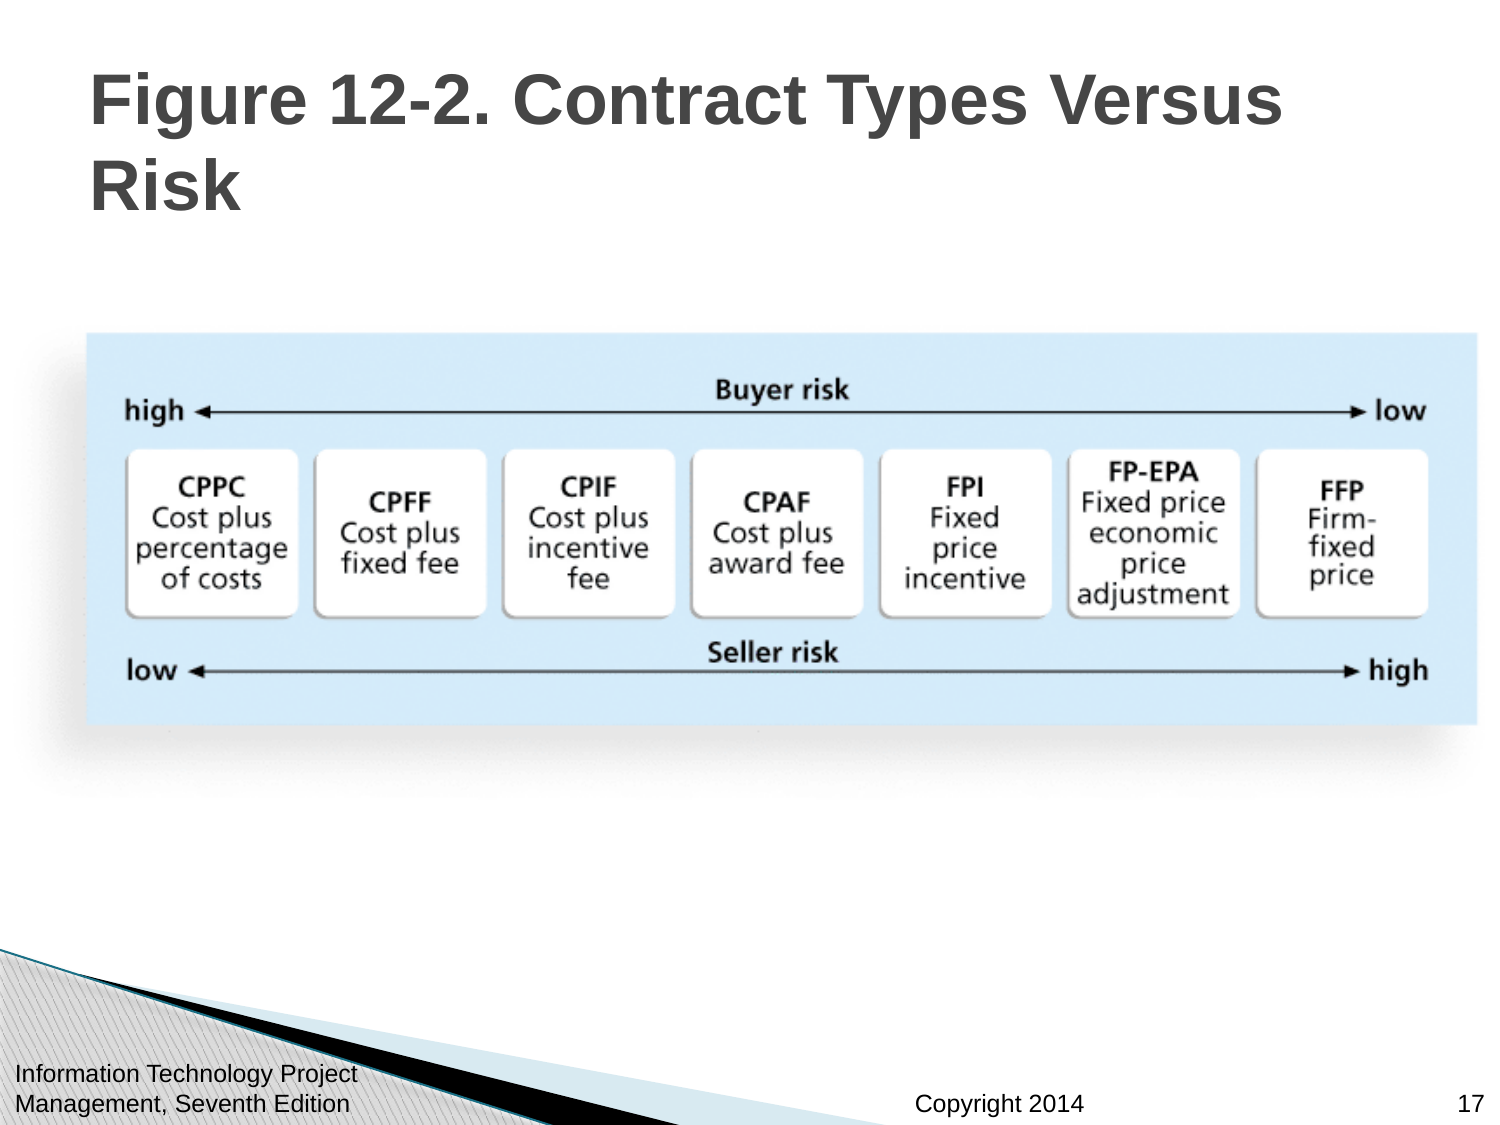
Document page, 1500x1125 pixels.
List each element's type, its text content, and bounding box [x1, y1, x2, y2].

title Figure 12-2. Contract Types Versus Risk [75, 45, 1425, 233]
picture [0, 312, 1500, 813]
slide_number 17 [1408, 1065, 1500, 1125]
footer Information Technology Project Management, Seventh Edition [0, 1065, 425, 1125]
